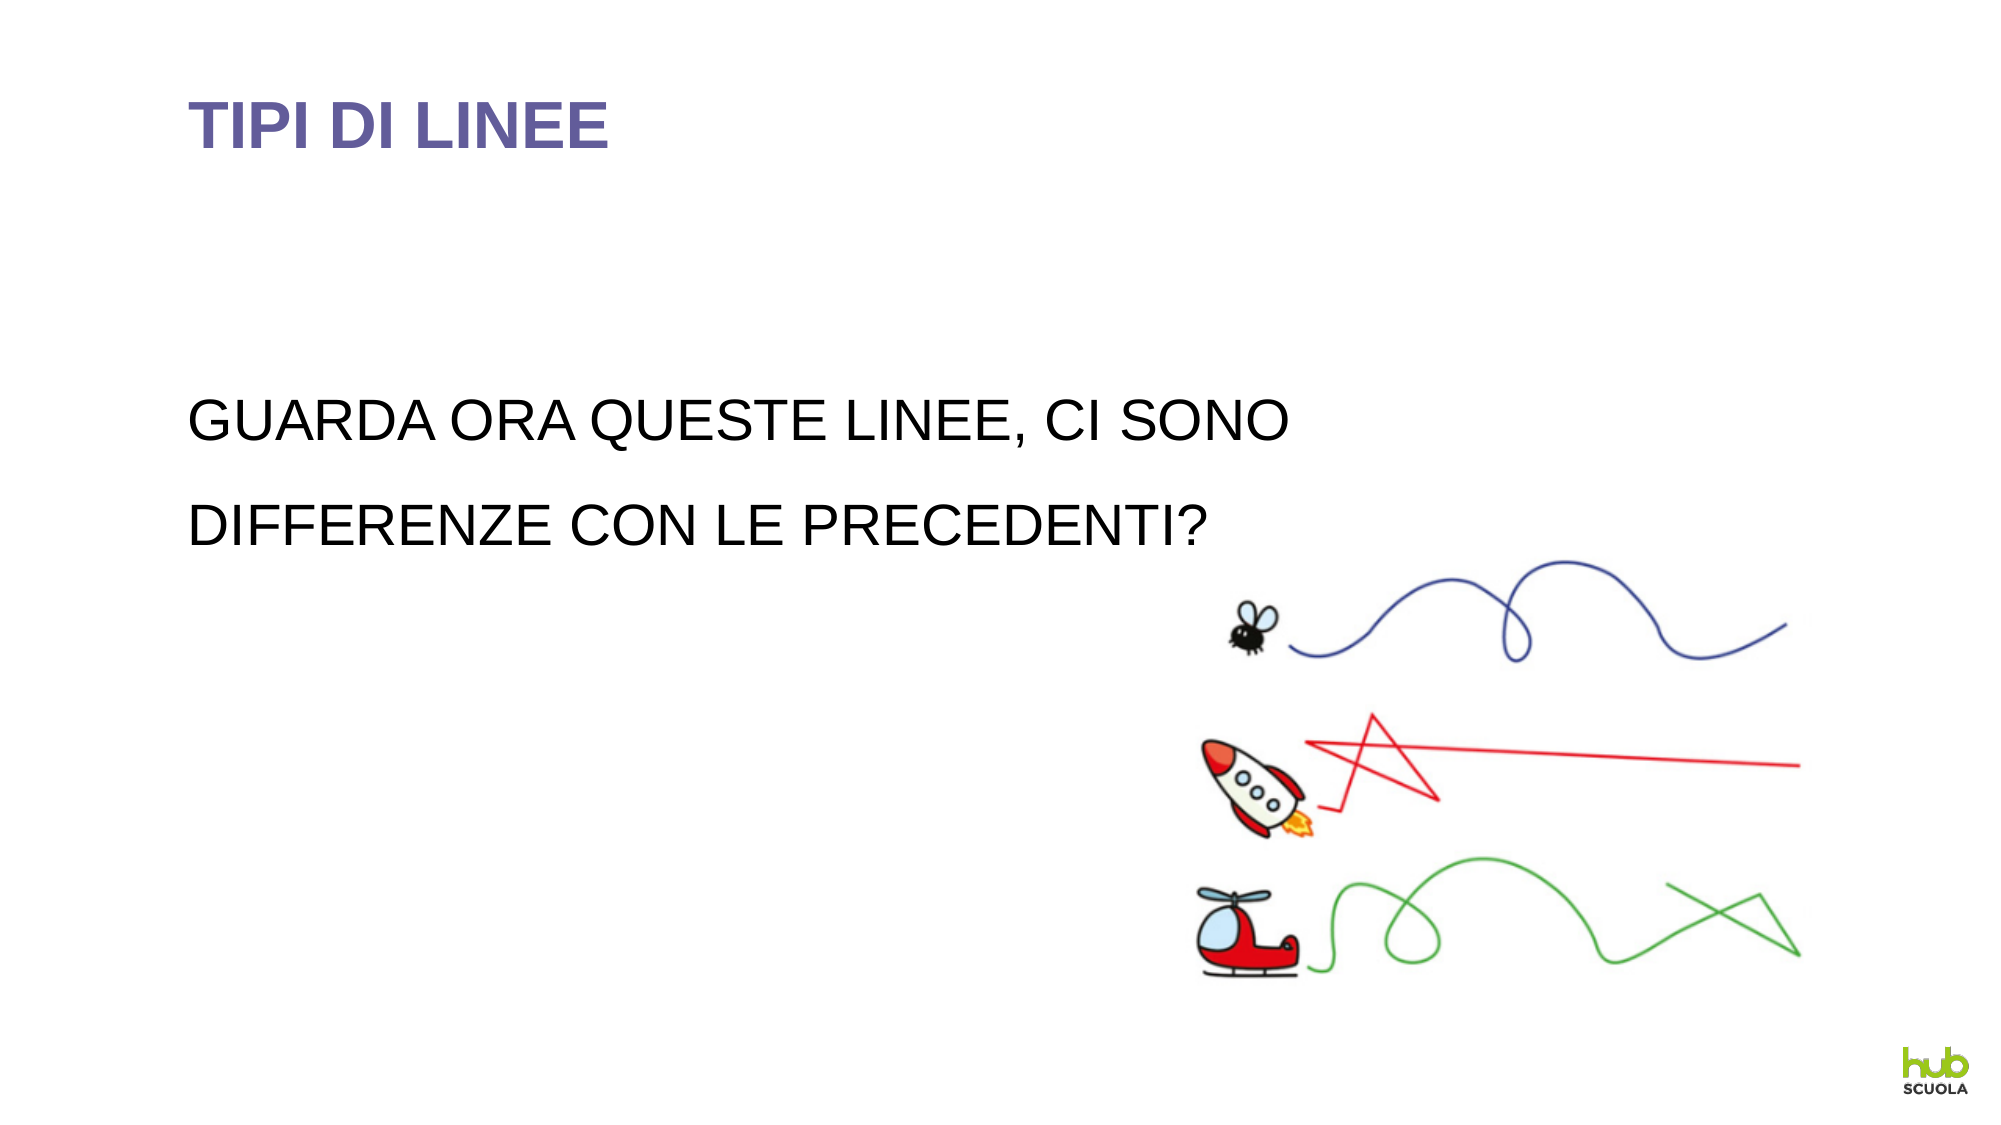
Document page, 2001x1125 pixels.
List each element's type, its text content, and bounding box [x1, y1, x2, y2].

list TIPI DI LINEE [173, 83, 1827, 197]
text_box GUARDA ORA QUESTE LINEE, CI SONO DIFFERENZE CON LE PRECEDENTI? [173, 339, 1481, 564]
picture [1148, 551, 1829, 1029]
picture [1903, 1046, 1969, 1095]
